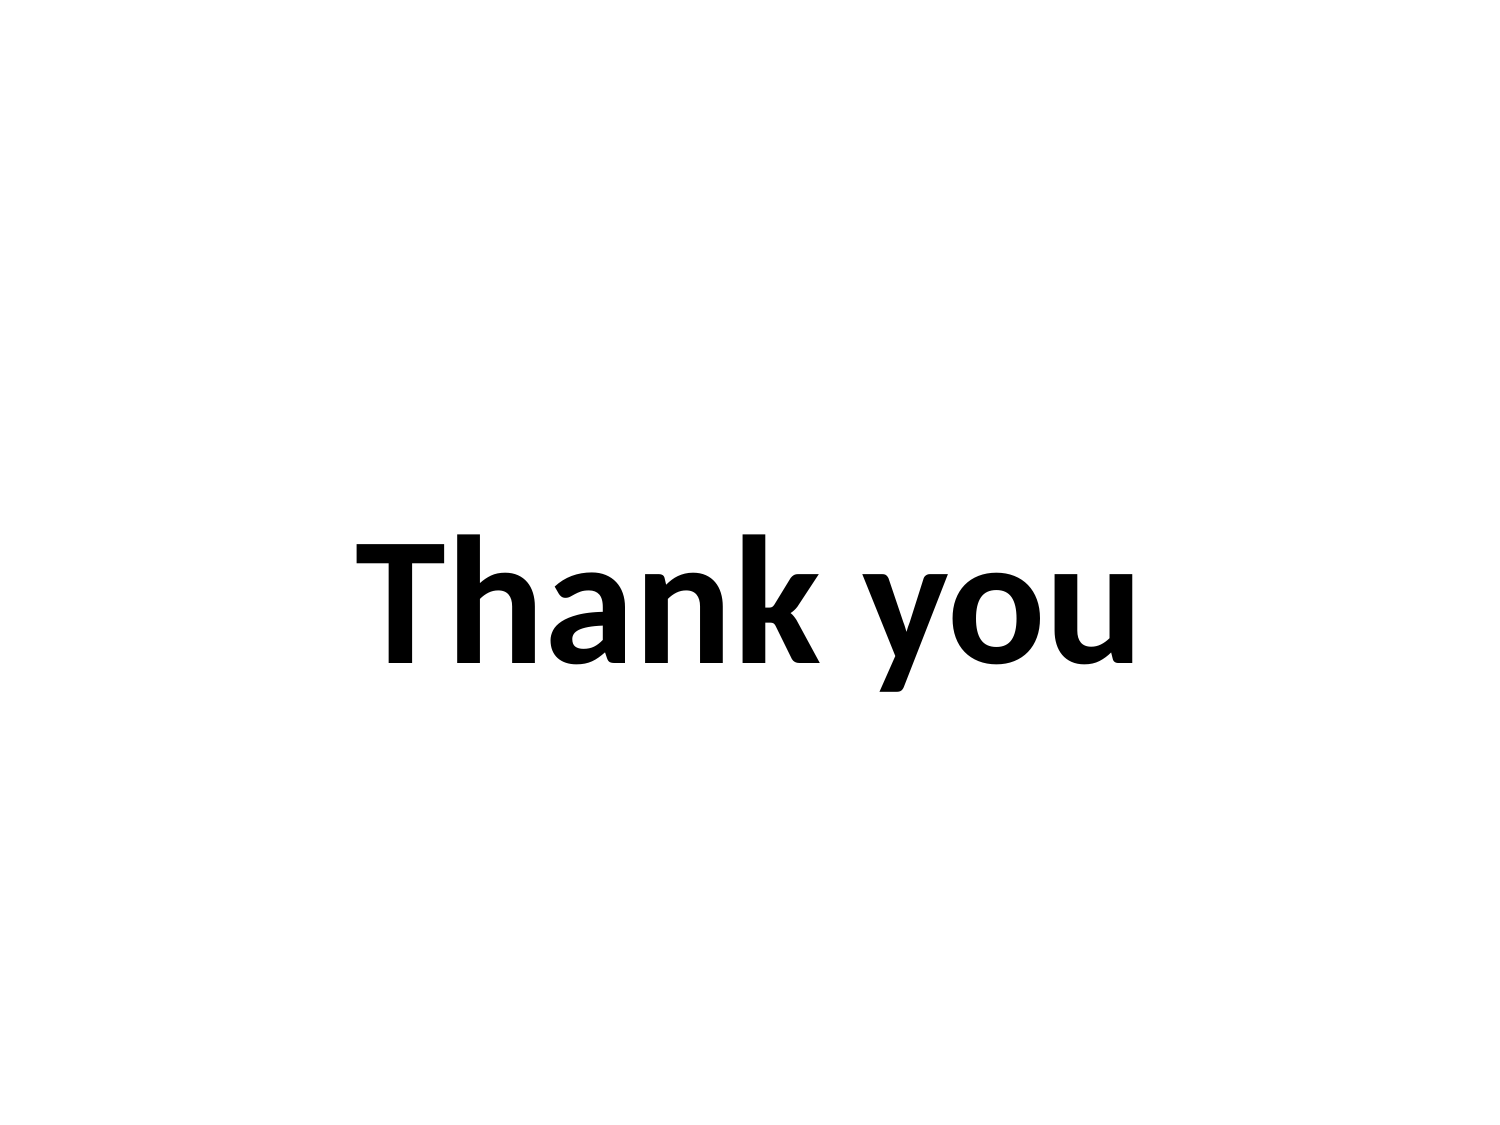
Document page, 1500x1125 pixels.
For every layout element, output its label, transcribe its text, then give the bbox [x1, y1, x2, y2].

list Thank you [75, 262, 1425, 1005]
